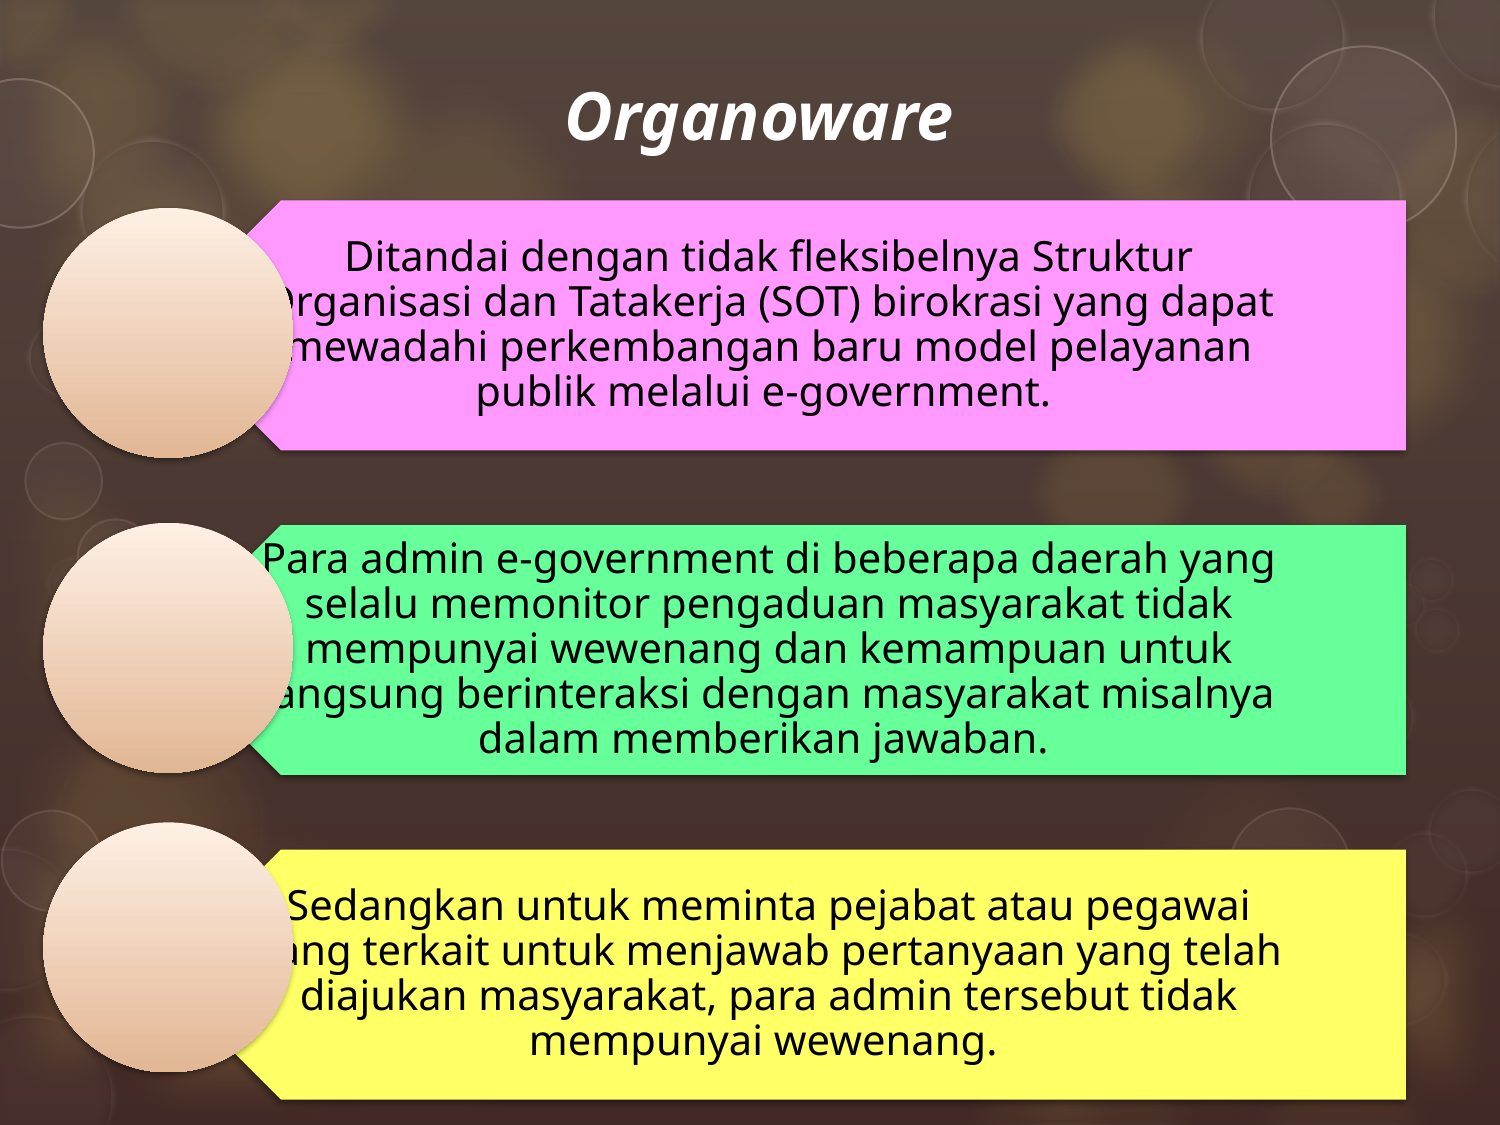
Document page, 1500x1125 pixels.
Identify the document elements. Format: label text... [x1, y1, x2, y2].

title Organoware [174, 37, 1344, 190]
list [42, 199, 1500, 1101]
